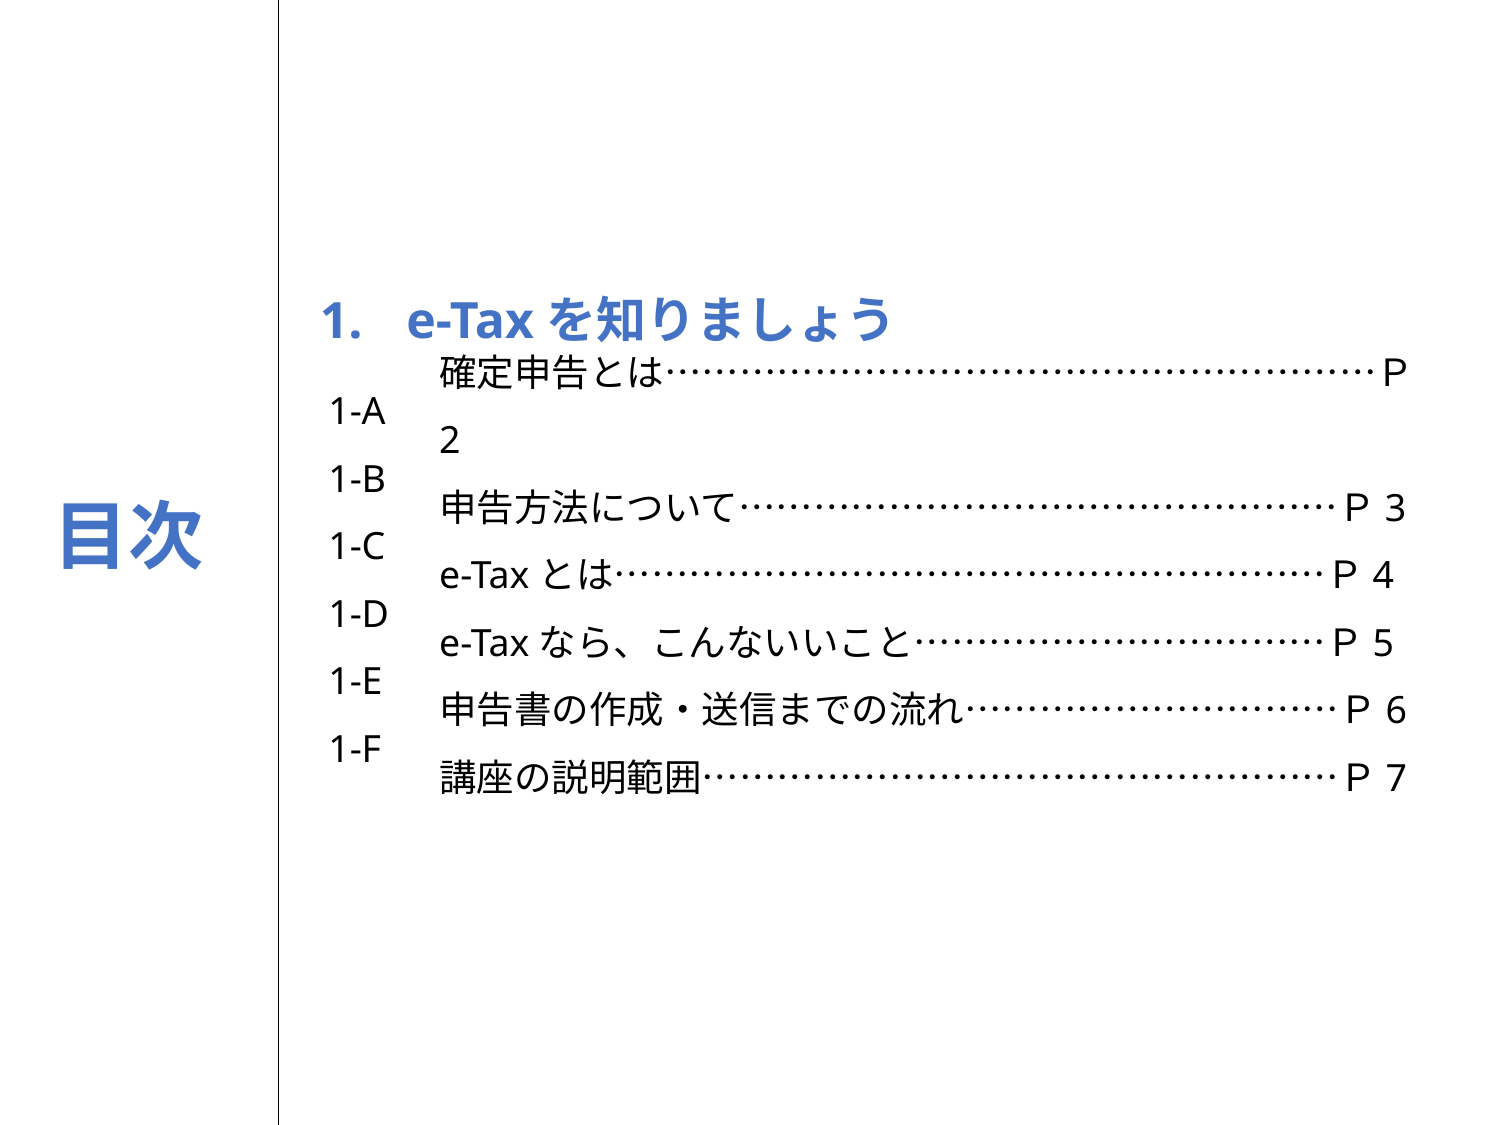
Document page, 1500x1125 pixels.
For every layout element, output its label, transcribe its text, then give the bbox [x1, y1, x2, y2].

text_box 目次 [10, 491, 248, 634]
text_box 1. e-Taxを知りましょう [304, 281, 1427, 357]
text_box 確定申告とは…………………………………………………Ｐ2 申告方法について…………………………………………Ｐ3 e-Taxとは…………………………………………………Ｐ4 e-Taxなら、こんないいこと……………………………Ｐ5 申告書の作成・送信までの流れ…………………………Ｐ6 講座の説明範囲……………………………………………Ｐ7 [425, 356, 1447, 769]
text_box 1-A 1-B 1-C 1-D 1-E 1-F [313, 357, 425, 769]
